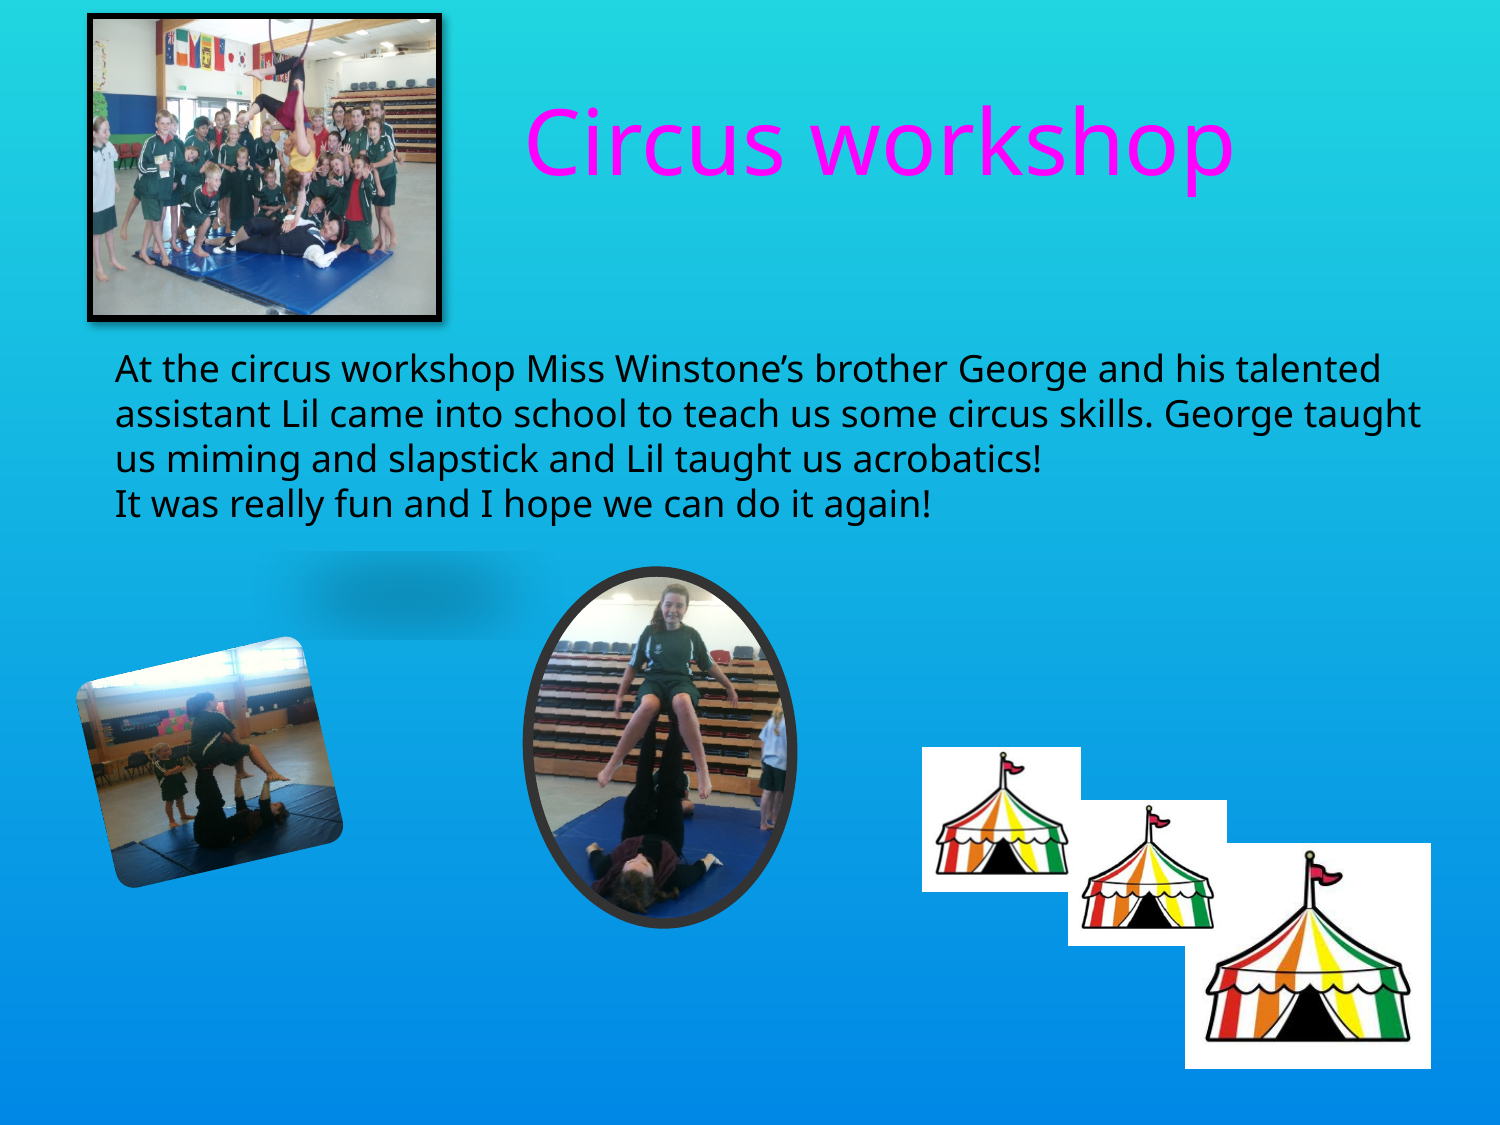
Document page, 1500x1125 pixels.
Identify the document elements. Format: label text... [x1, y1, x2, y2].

picture [77, 637, 342, 887]
text_box At the circus workshop Miss Winstone’s brother George and his talented assistant Lil came into school to teach us some circus skills. George taught us miming and slapstick and Lil taught us acrobatics! It was really fun and I hope we can do it again! [100, 338, 1471, 533]
picture [527, 571, 793, 924]
title Circus workshop [75, 45, 85, 233]
picture [920, 748, 1081, 902]
picture [92, 18, 436, 316]
picture [1185, 844, 1431, 1069]
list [1068, 800, 1227, 946]
title Circus workshop [452, 45, 1425, 233]
